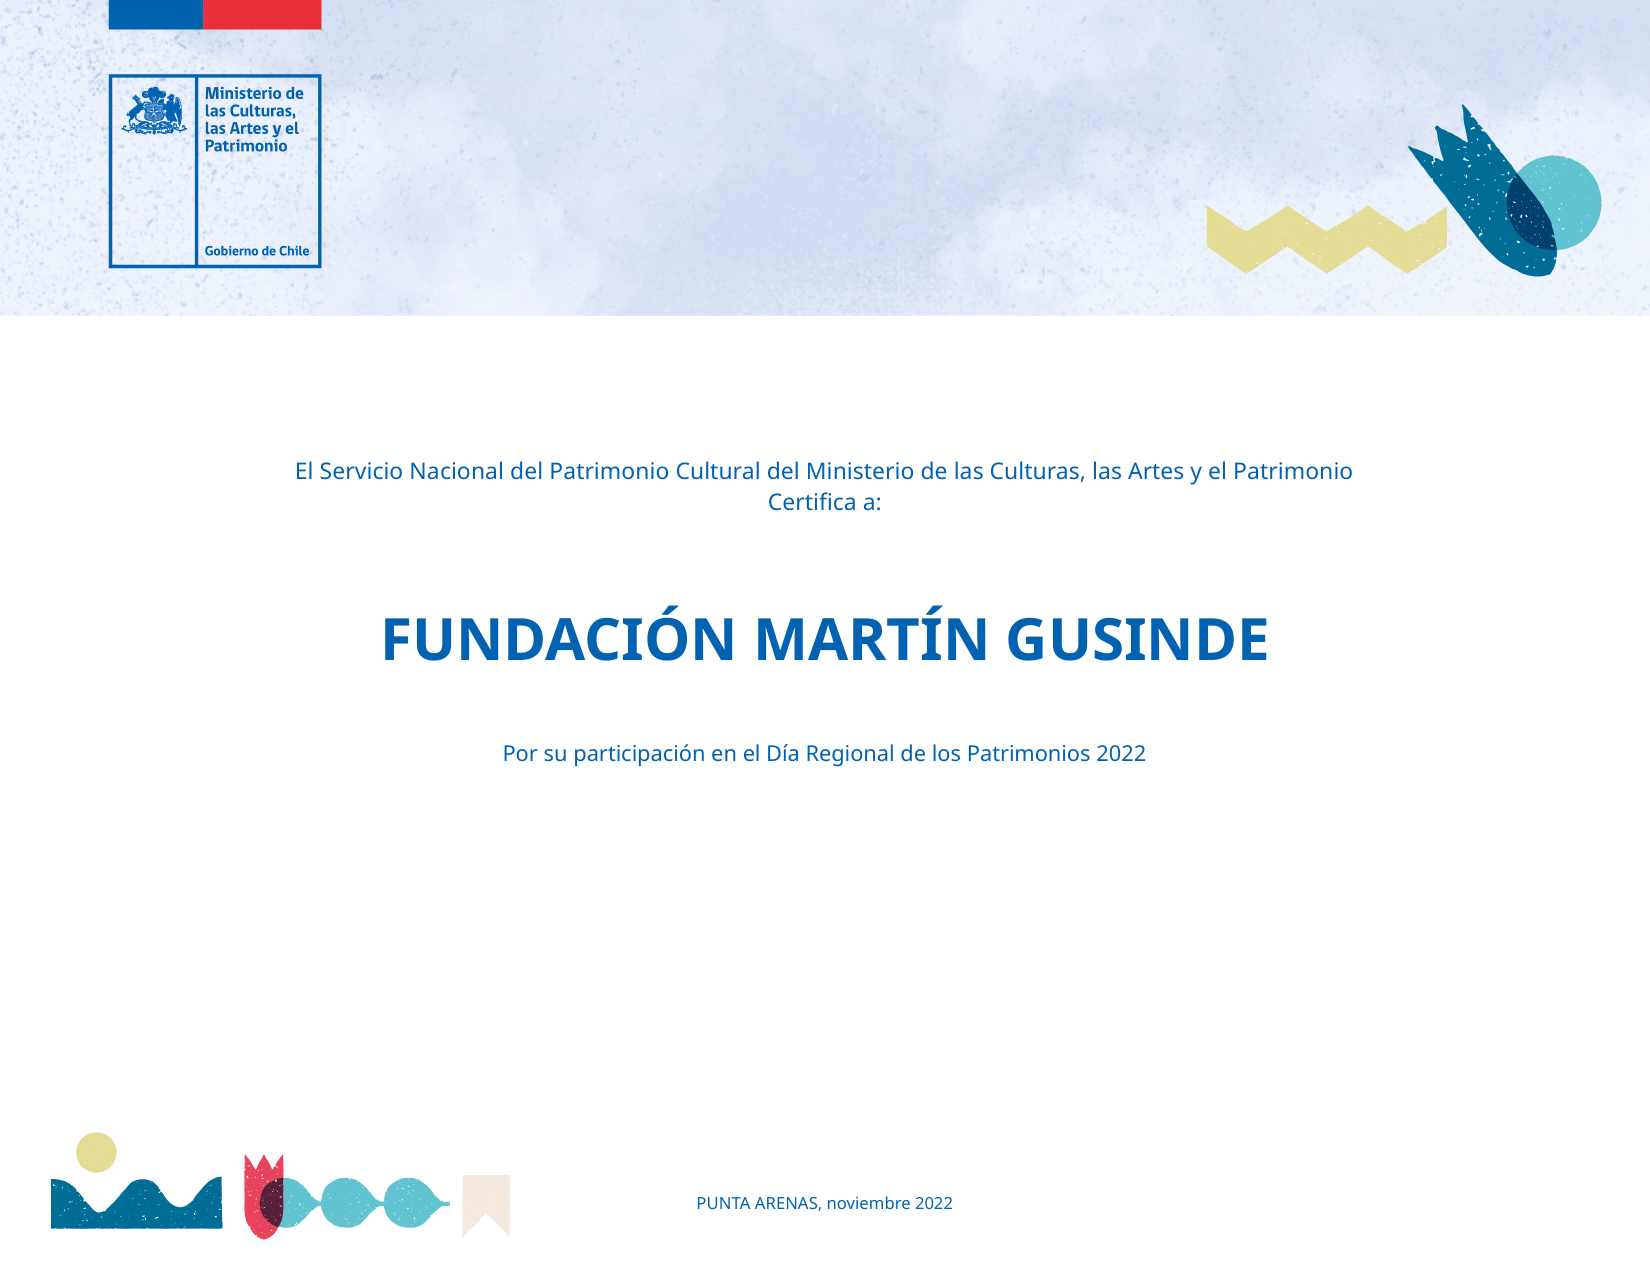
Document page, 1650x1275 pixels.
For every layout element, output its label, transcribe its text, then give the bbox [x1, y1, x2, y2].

picture [0, 0, 1650, 1275]
text_box PUNTA ARENAS, noviembre 2022 [590, 1186, 1060, 1213]
text_box El Servicio Nacional del Patrimonio Cultural del Ministerio de las Culturas, las Artes y el Patrimonio Certifica a: [231, 453, 1418, 515]
text_box FUNDACIÓN MARTÍN GUSINDE [231, 601, 1418, 672]
text_box Por su participación en el Día Regional de los Patrimonios 2022 [231, 735, 1418, 766]
